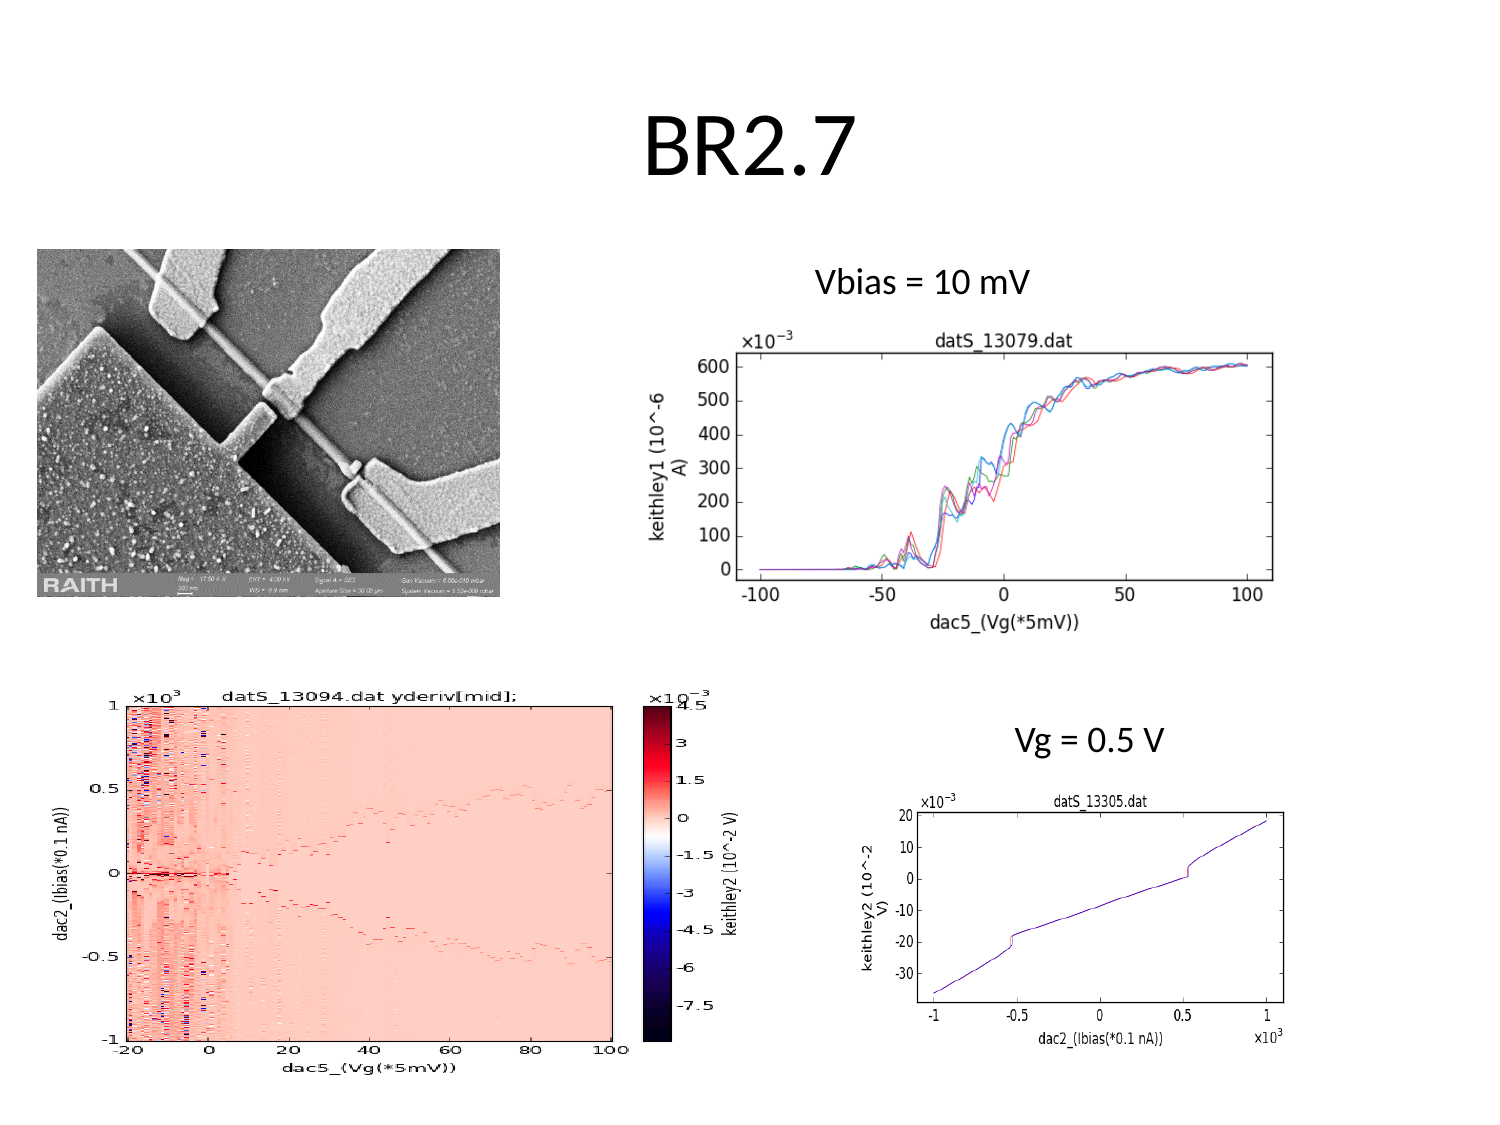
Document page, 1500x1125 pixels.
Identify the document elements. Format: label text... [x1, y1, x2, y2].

picture [31, 674, 763, 1088]
title BR2.7 [75, 45, 1425, 233]
text_box Vg = 0.5 V [999, 707, 1202, 768]
text_box Vbias = 10 mV [800, 249, 1200, 307]
picture [37, 249, 501, 598]
picture [634, 308, 1290, 648]
picture [852, 774, 1295, 1063]
